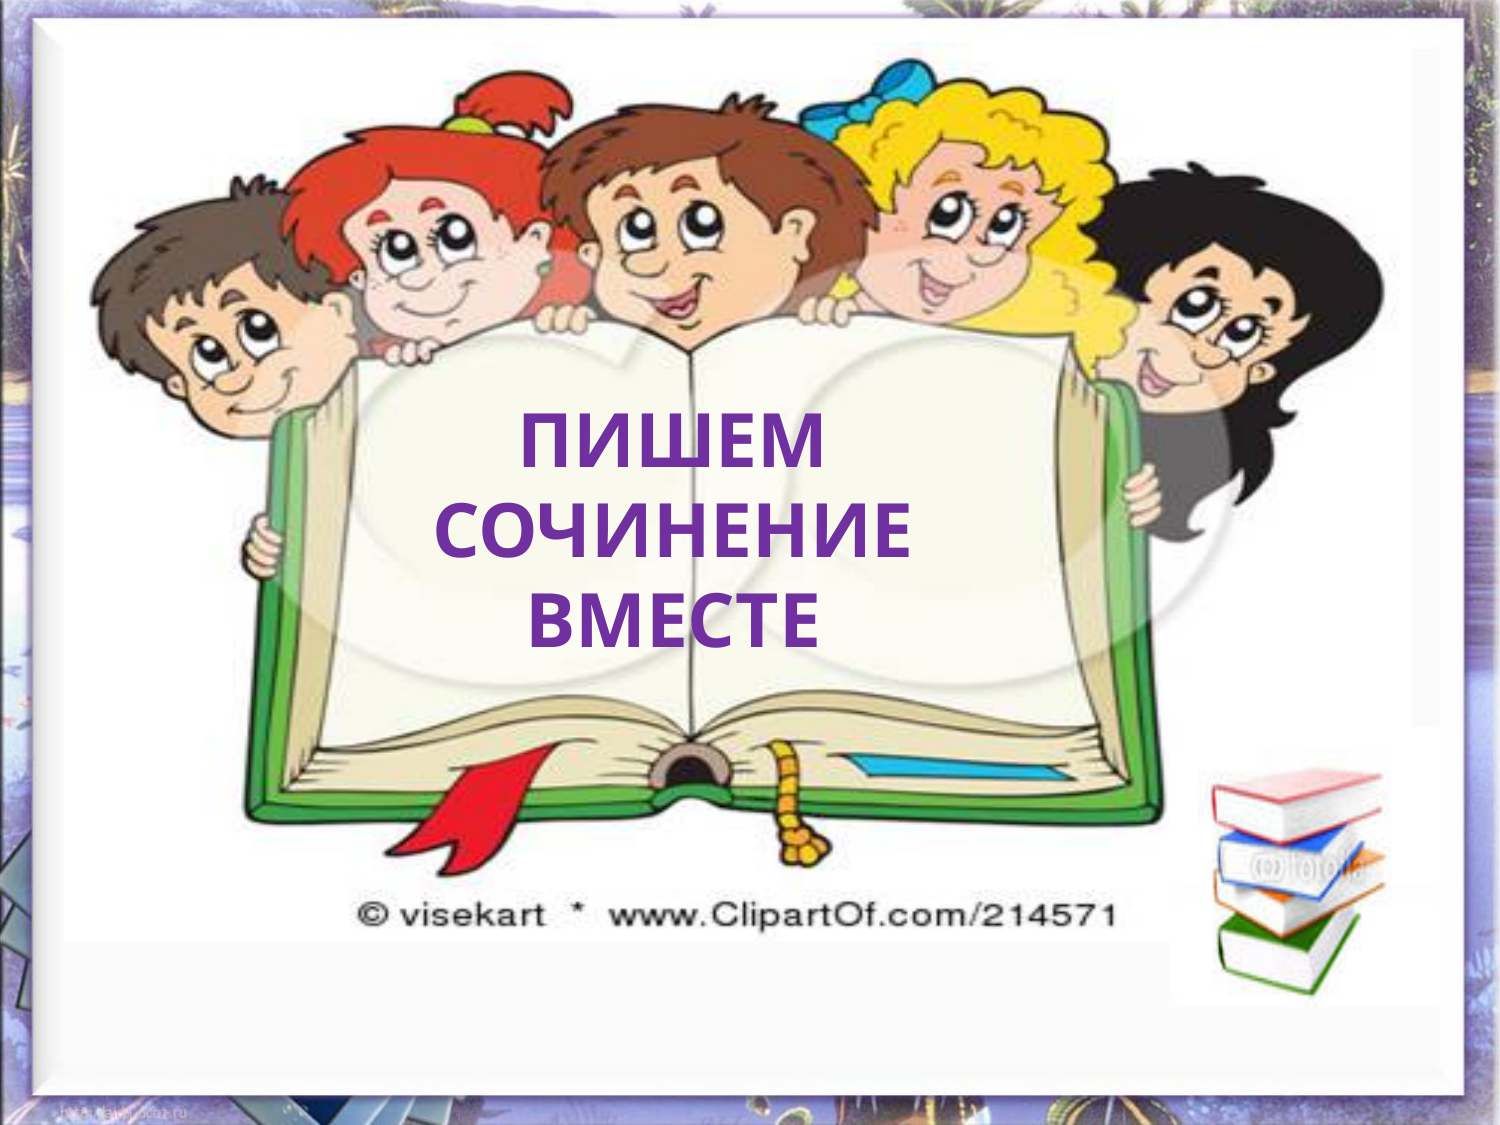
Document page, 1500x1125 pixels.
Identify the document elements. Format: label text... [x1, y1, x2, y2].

picture [0, 0, 1500, 1125]
subtitle 11 класс [450, 751, 1500, 1039]
